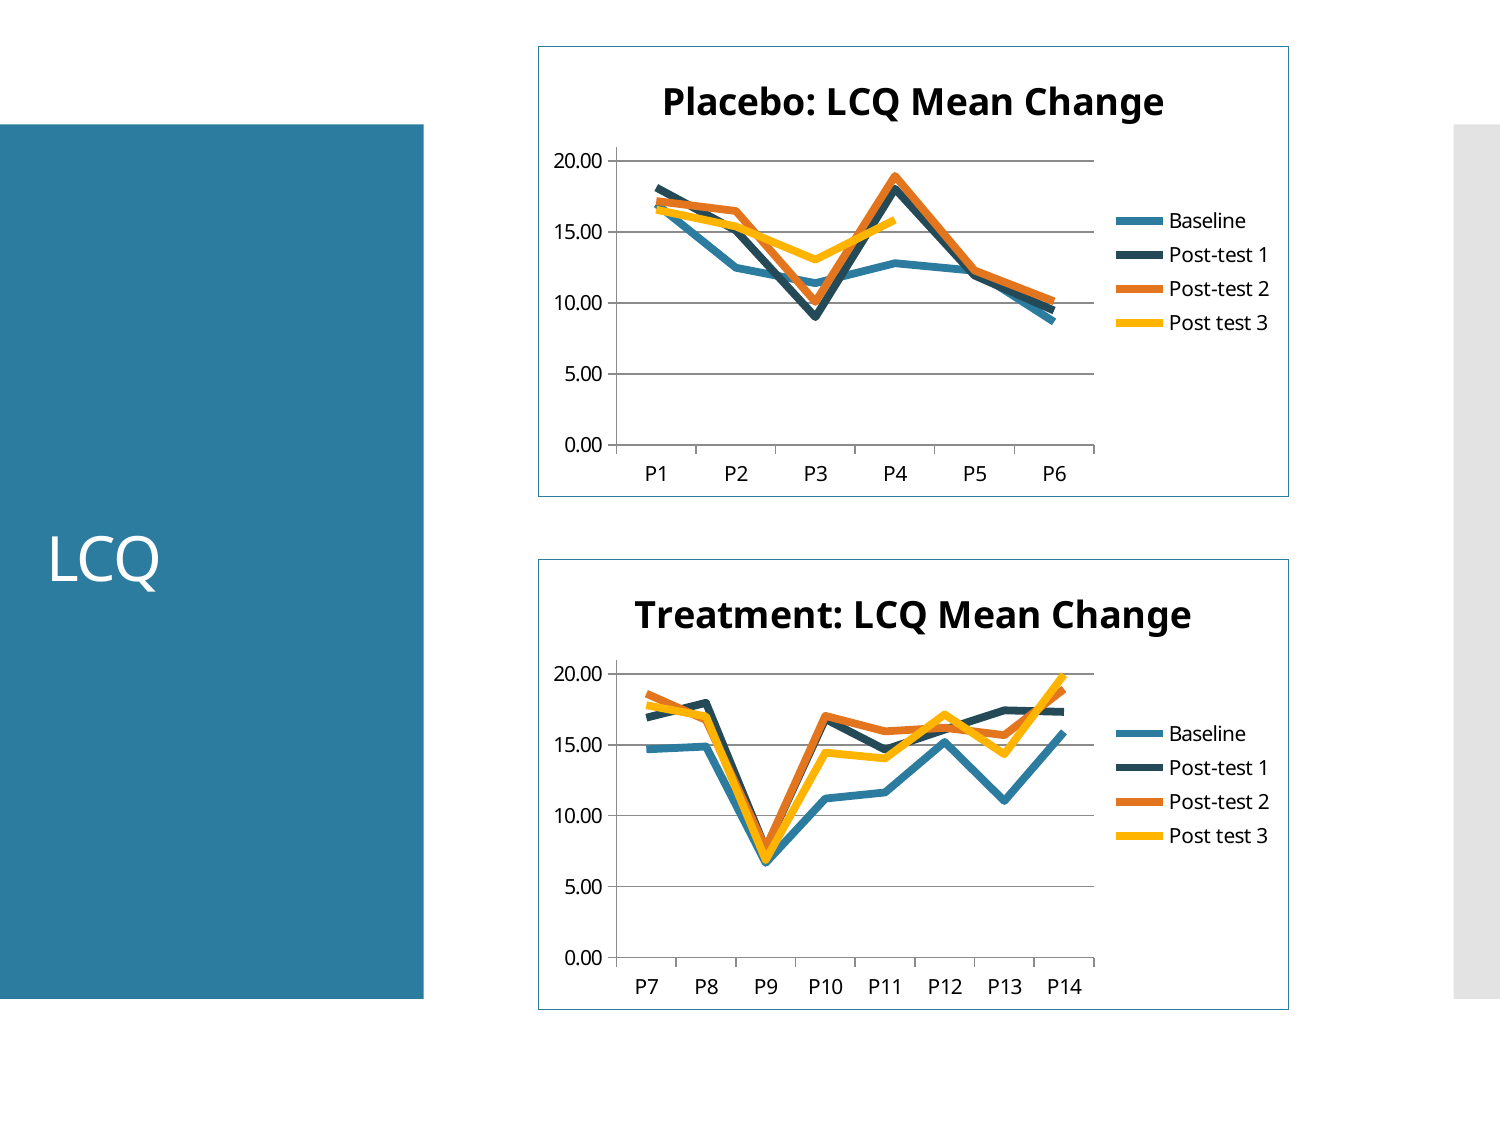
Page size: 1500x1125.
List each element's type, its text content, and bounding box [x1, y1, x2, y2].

chart [537, 559, 1289, 1010]
title LCQ [31, 184, 394, 940]
chart [537, 46, 1289, 497]
